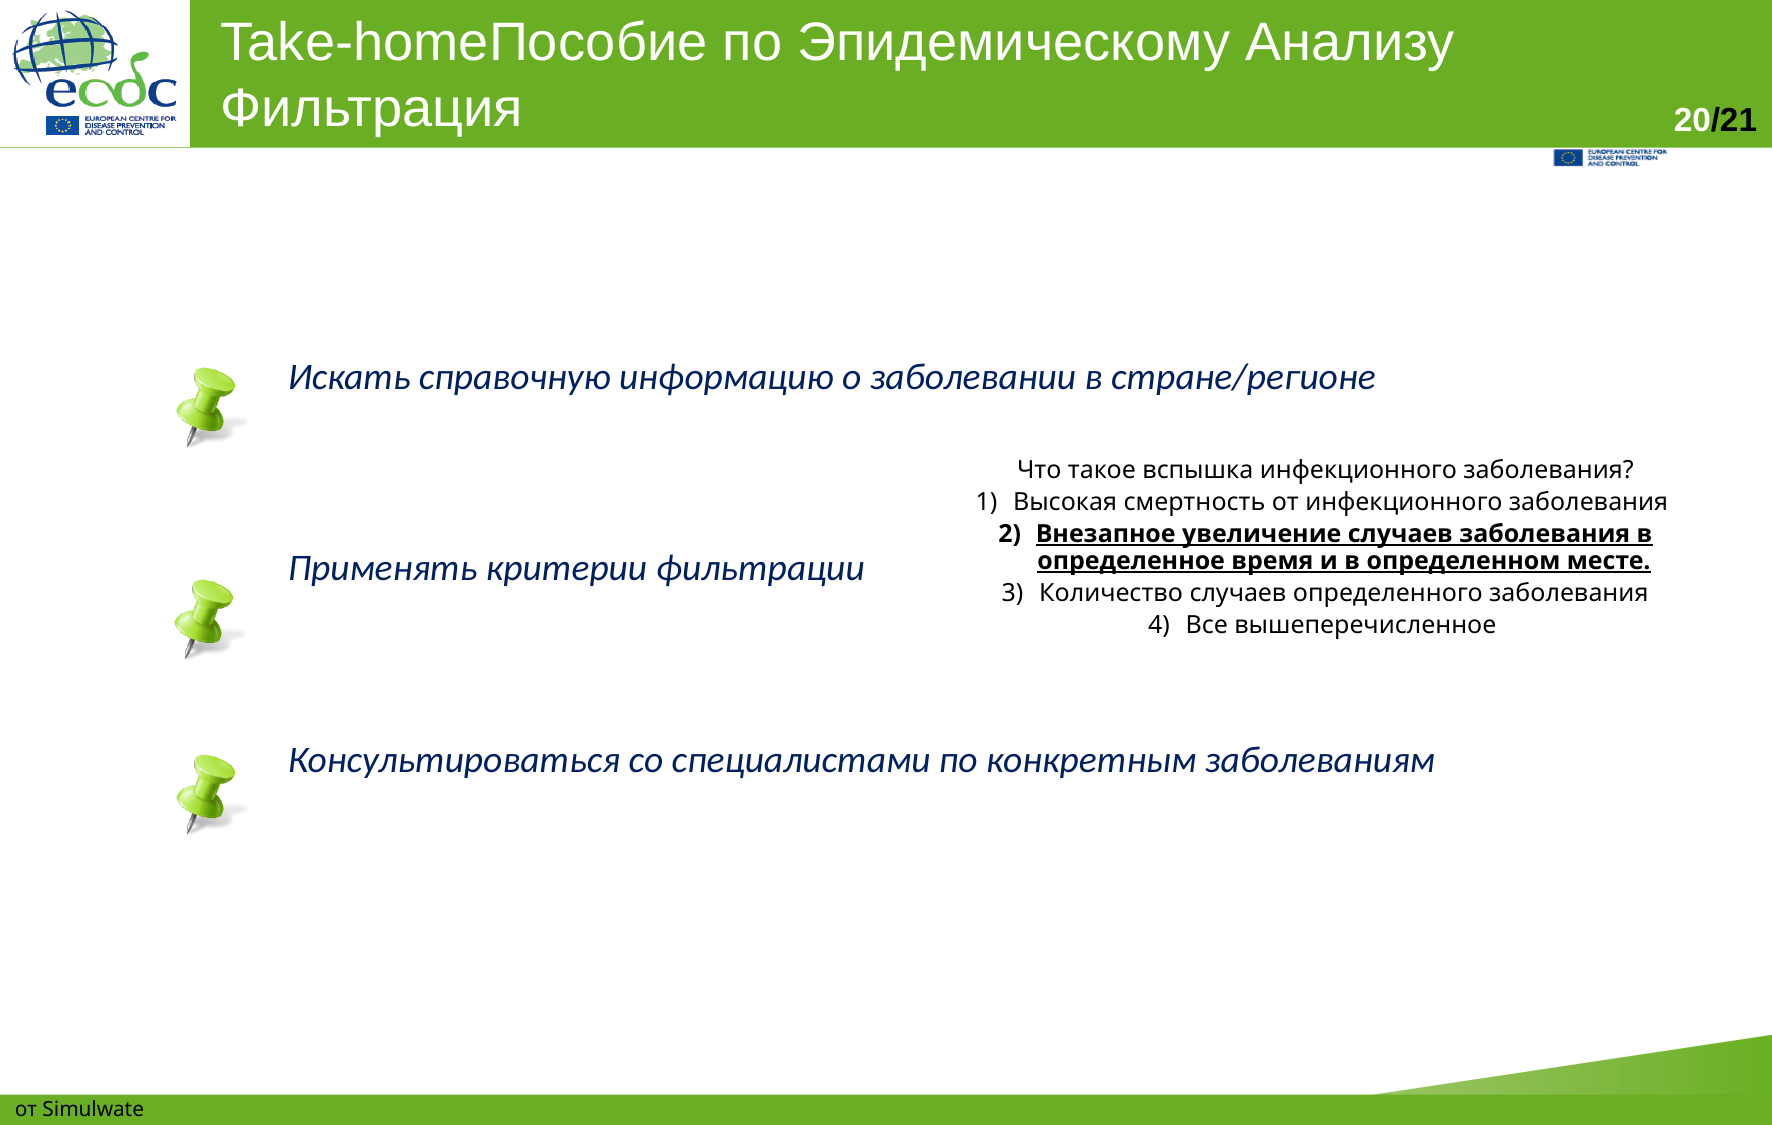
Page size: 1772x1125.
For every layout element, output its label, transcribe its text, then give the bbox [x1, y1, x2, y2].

text_box Искать справочную информацию о заболевании в стране/регионе Применять критерии фильтрации Консультироваться со специалистами по конкретным заболеваниям [273, 349, 1536, 789]
text_box Что такое вспышка инфекционного заболевания? Высокая смертность от инфекционного заболевания Внезапное увеличение случаев заболевания в определенное время и в определенном месте. Количество случаев определенного заболевания Все вышеперечисленное [960, 449, 1691, 774]
picture [0, 0, 190, 147]
picture [0, 148, 1772, 1094]
